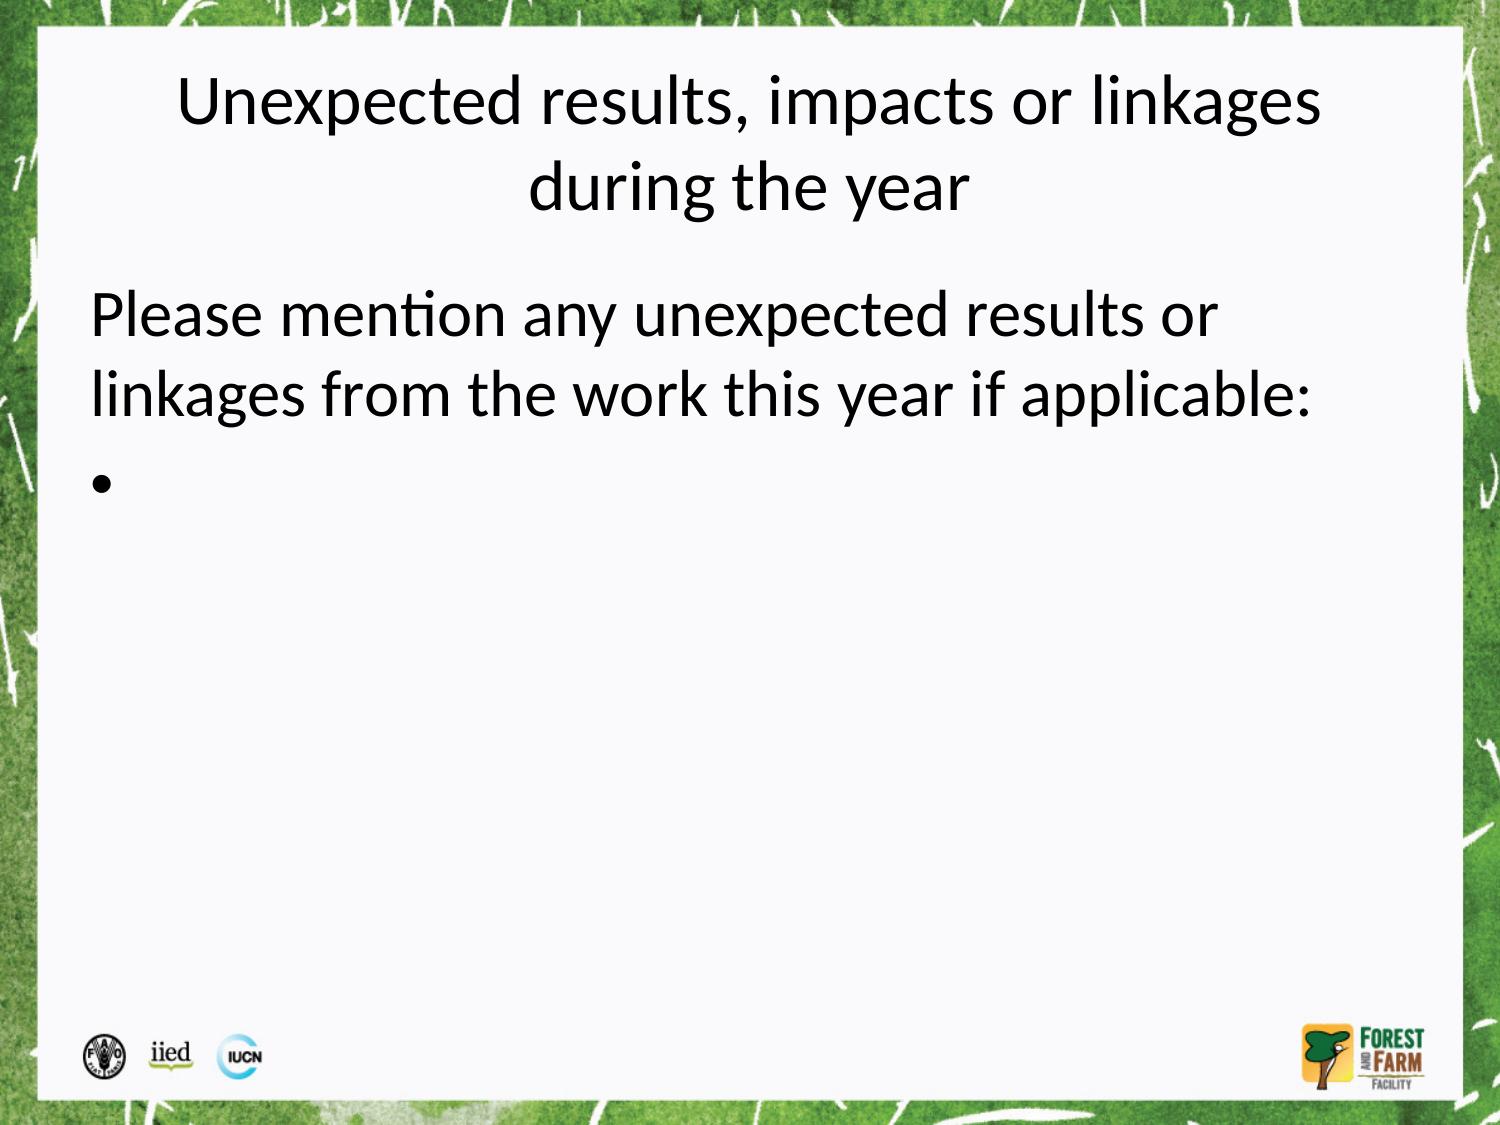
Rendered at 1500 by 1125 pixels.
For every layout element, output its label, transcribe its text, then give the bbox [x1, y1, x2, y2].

title Unexpected results, impacts or linkages during the year [75, 45, 1425, 233]
picture [0, 0, 1500, 1125]
list Please mention any unexpected results or linkages from the work this year if applicable: [75, 262, 1425, 1005]
